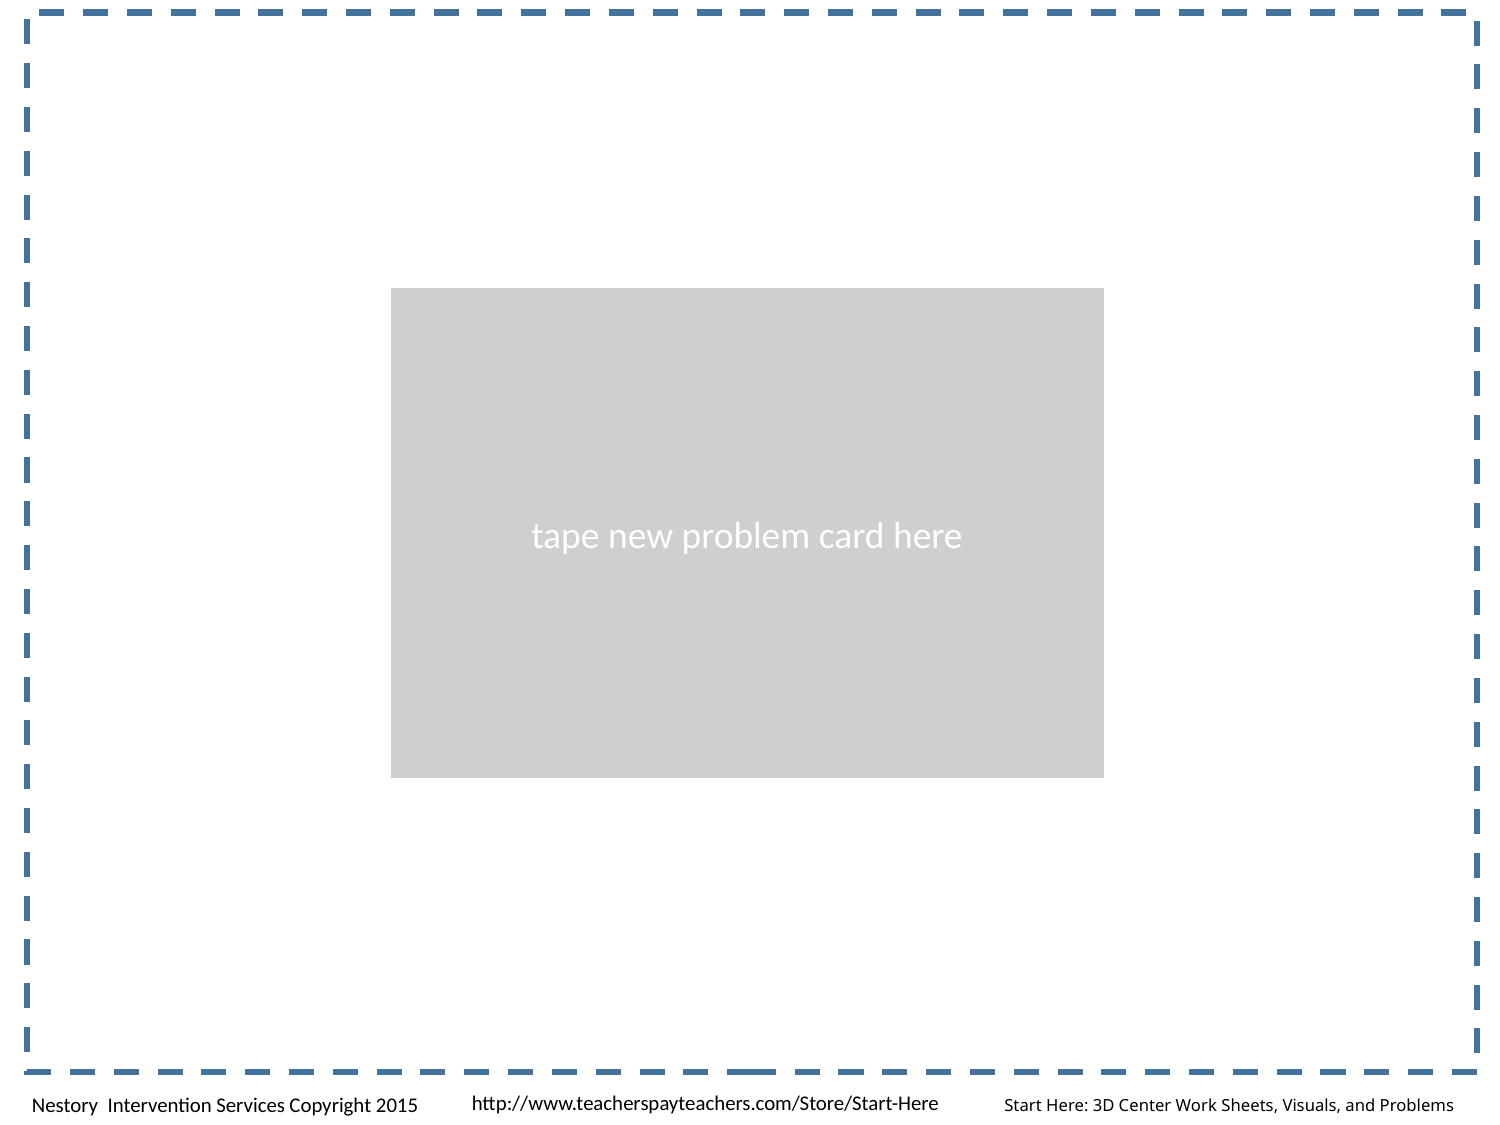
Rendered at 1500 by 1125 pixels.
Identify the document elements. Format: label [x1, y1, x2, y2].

text_box [26, 11, 1478, 1067]
text_box [13, 1067, 1500, 1125]
